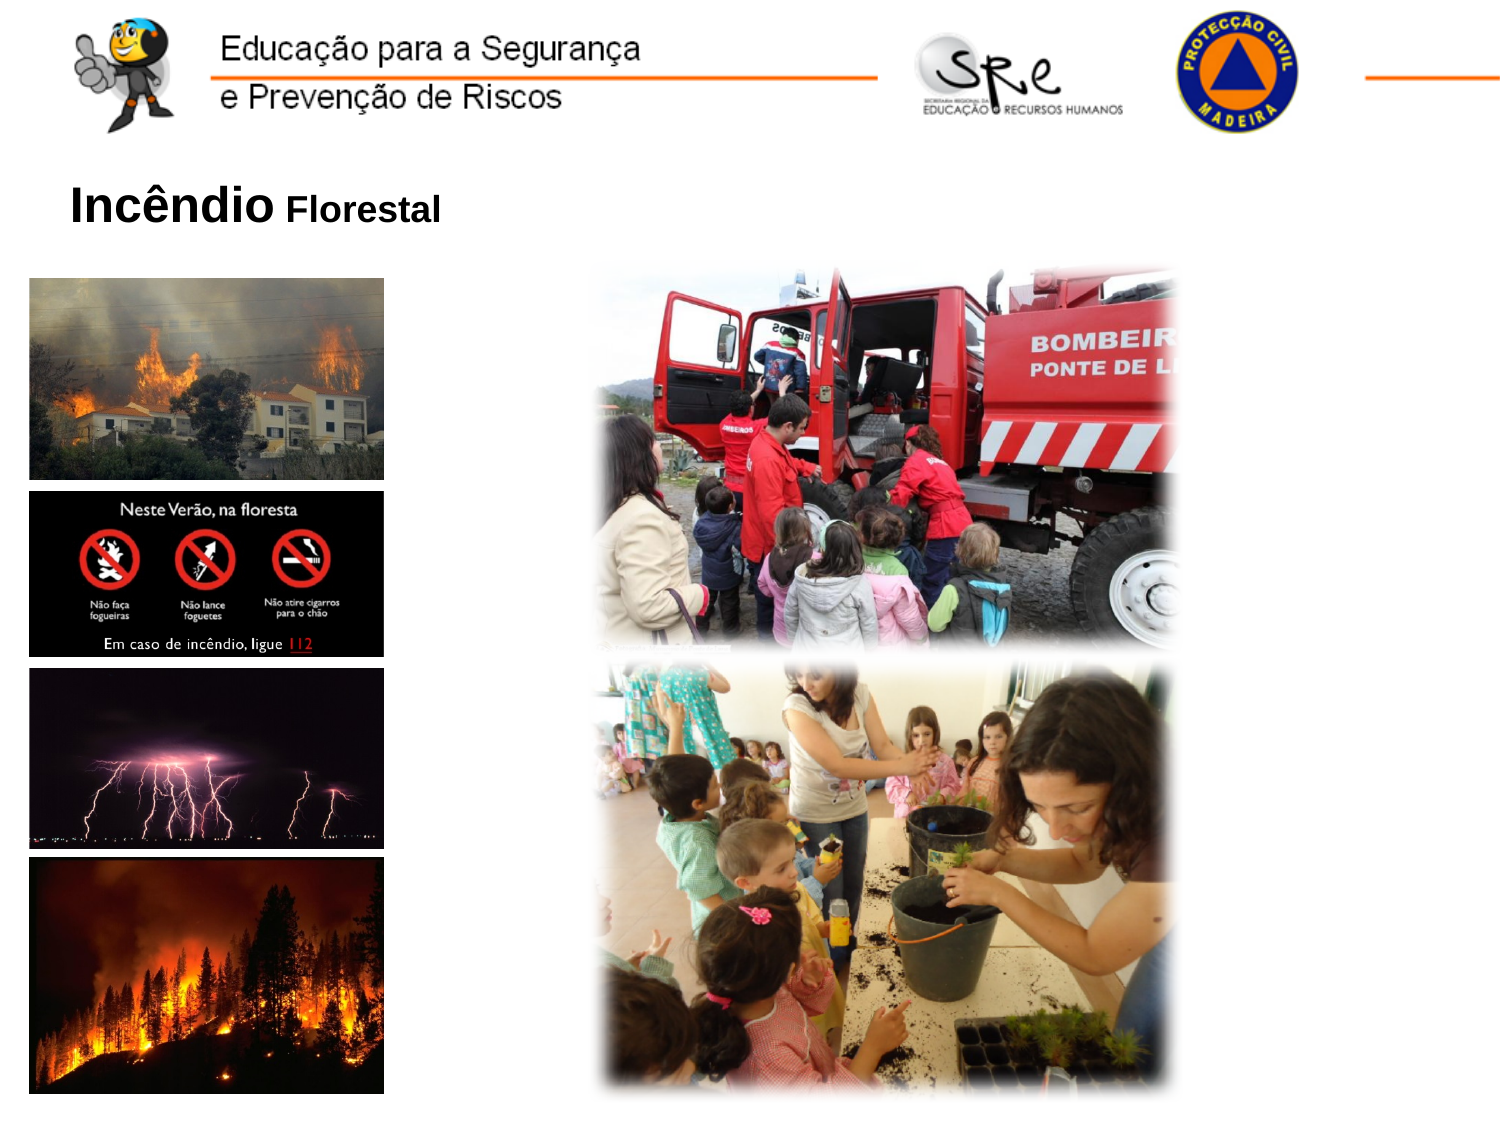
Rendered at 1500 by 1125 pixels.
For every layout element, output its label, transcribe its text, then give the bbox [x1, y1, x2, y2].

picture [0, 0, 1500, 1125]
text_box Incêndio Florestal [54, 165, 457, 240]
